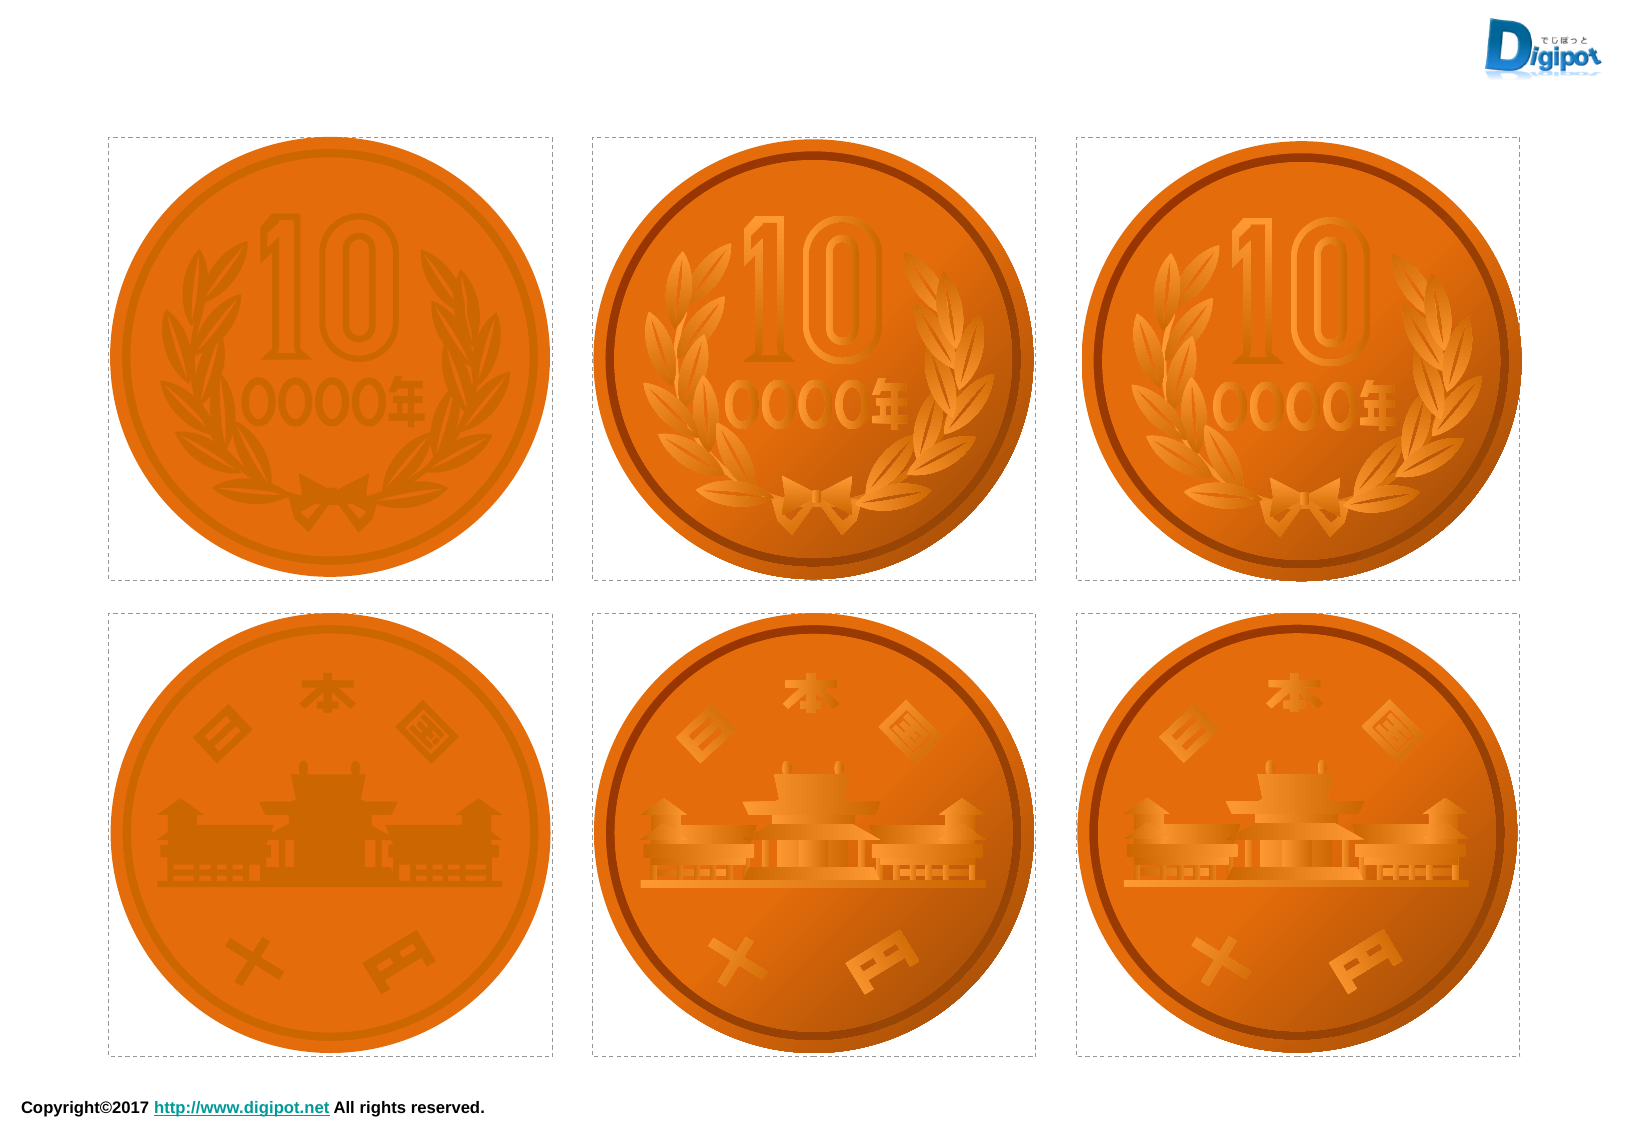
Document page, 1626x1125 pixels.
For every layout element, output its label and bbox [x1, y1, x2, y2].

text_box [1081, 140, 1522, 582]
text_box [109, 136, 551, 578]
text_box [593, 612, 1035, 1054]
text_box [110, 612, 551, 1054]
picture [1485, 18, 1602, 82]
text_box [1077, 612, 1518, 1053]
text_box [593, 139, 1034, 580]
